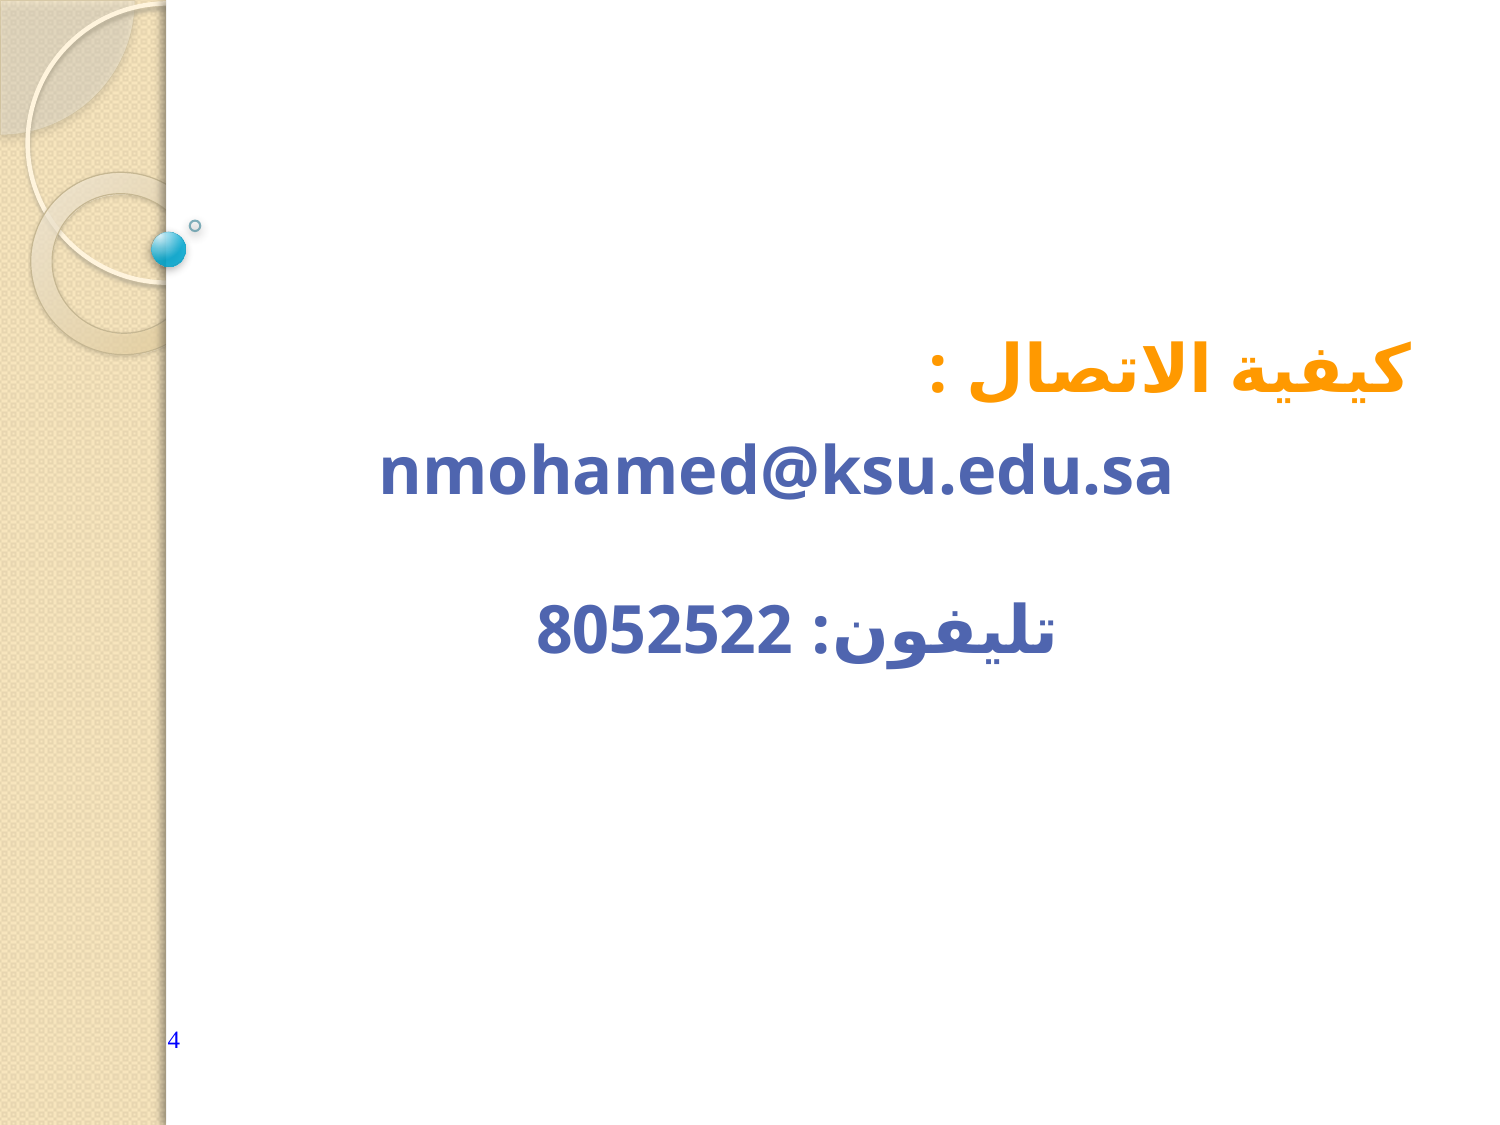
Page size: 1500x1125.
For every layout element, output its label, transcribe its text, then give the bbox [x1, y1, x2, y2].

text_box كيفية الاتصال : [76, 318, 1427, 453]
text_box تليفون: 8052522 [122, 579, 1473, 715]
text_box nmohamed@ksu.edu.sa [102, 420, 1453, 556]
slide_number 4 [123, 976, 224, 1061]
text_box [127, 457, 1477, 593]
